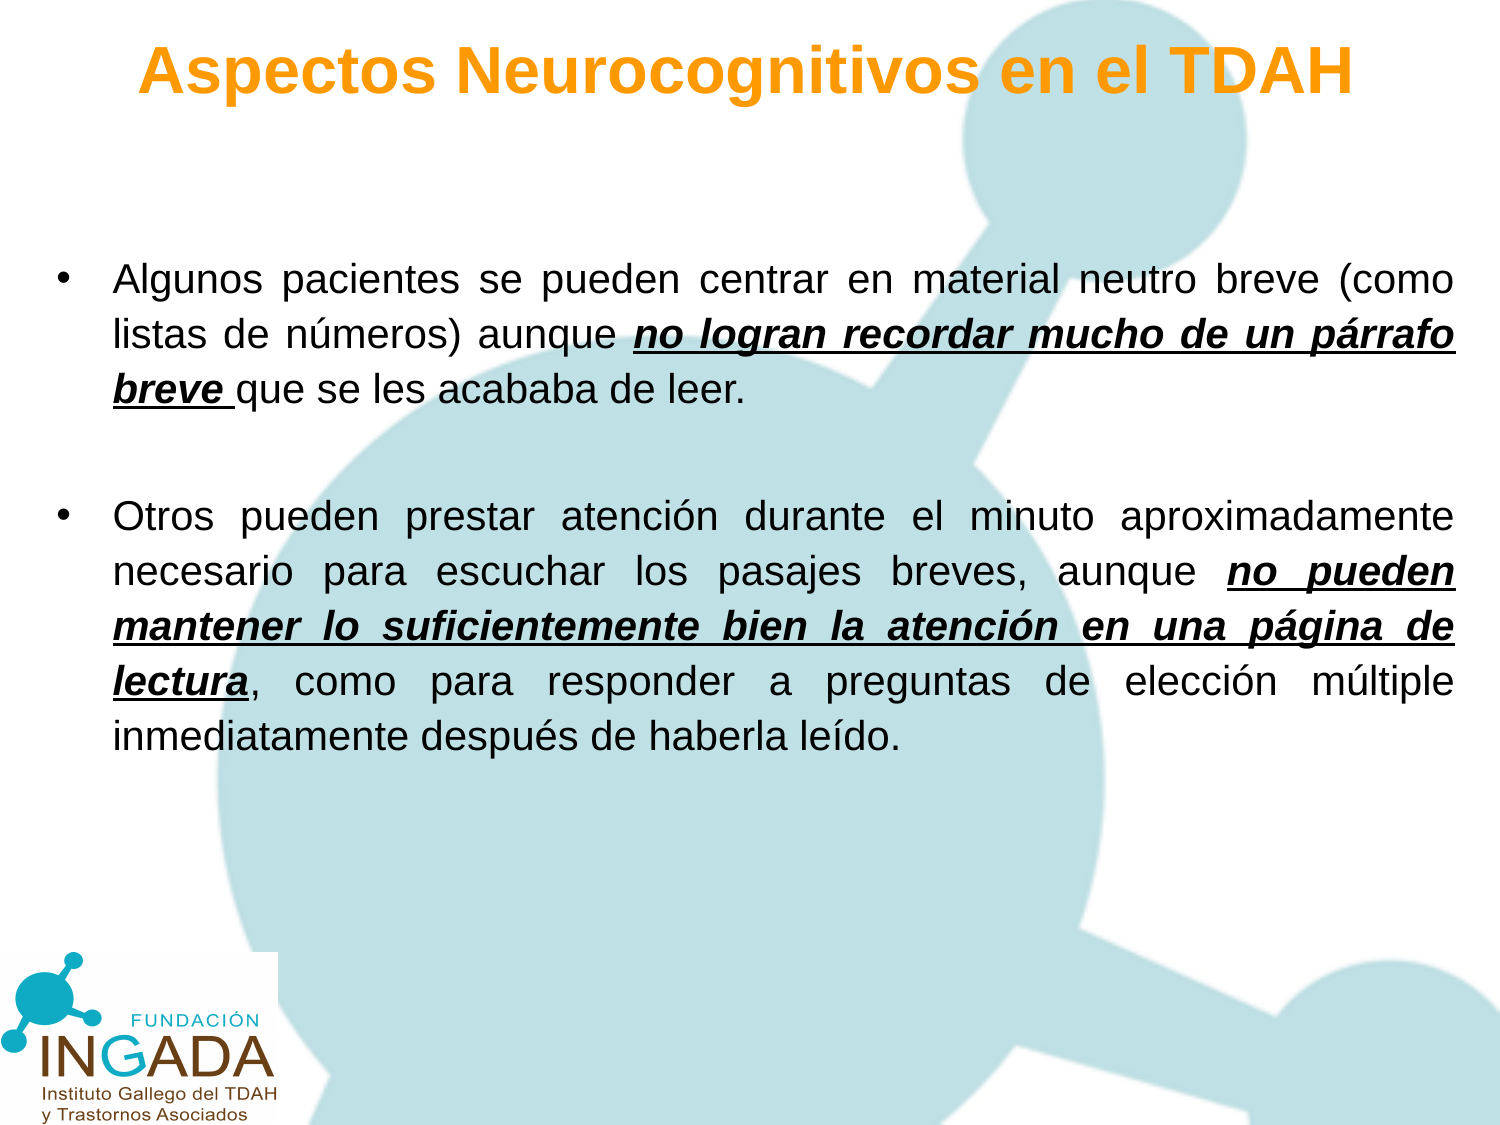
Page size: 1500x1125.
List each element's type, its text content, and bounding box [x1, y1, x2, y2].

text_box Aspectos Neurocognitivos en el TDAH [100, 19, 1412, 114]
list Algunos pacientes se pueden centrar en material neutro breve (como listas de números) aunque no logran recordar mucho de un párrafo breve que se les acababa de leer. Otros pueden prestar atención durante el minuto aproximadamente necesario para escuchar los pasajes breves, aunque no pueden mantener lo suficientemente bien la atención en una página de lectura, como para responder a preguntas de elección múltiple inmediatamente después de haberla leído. [41, 196, 1471, 1106]
picture [1, 952, 278, 1124]
